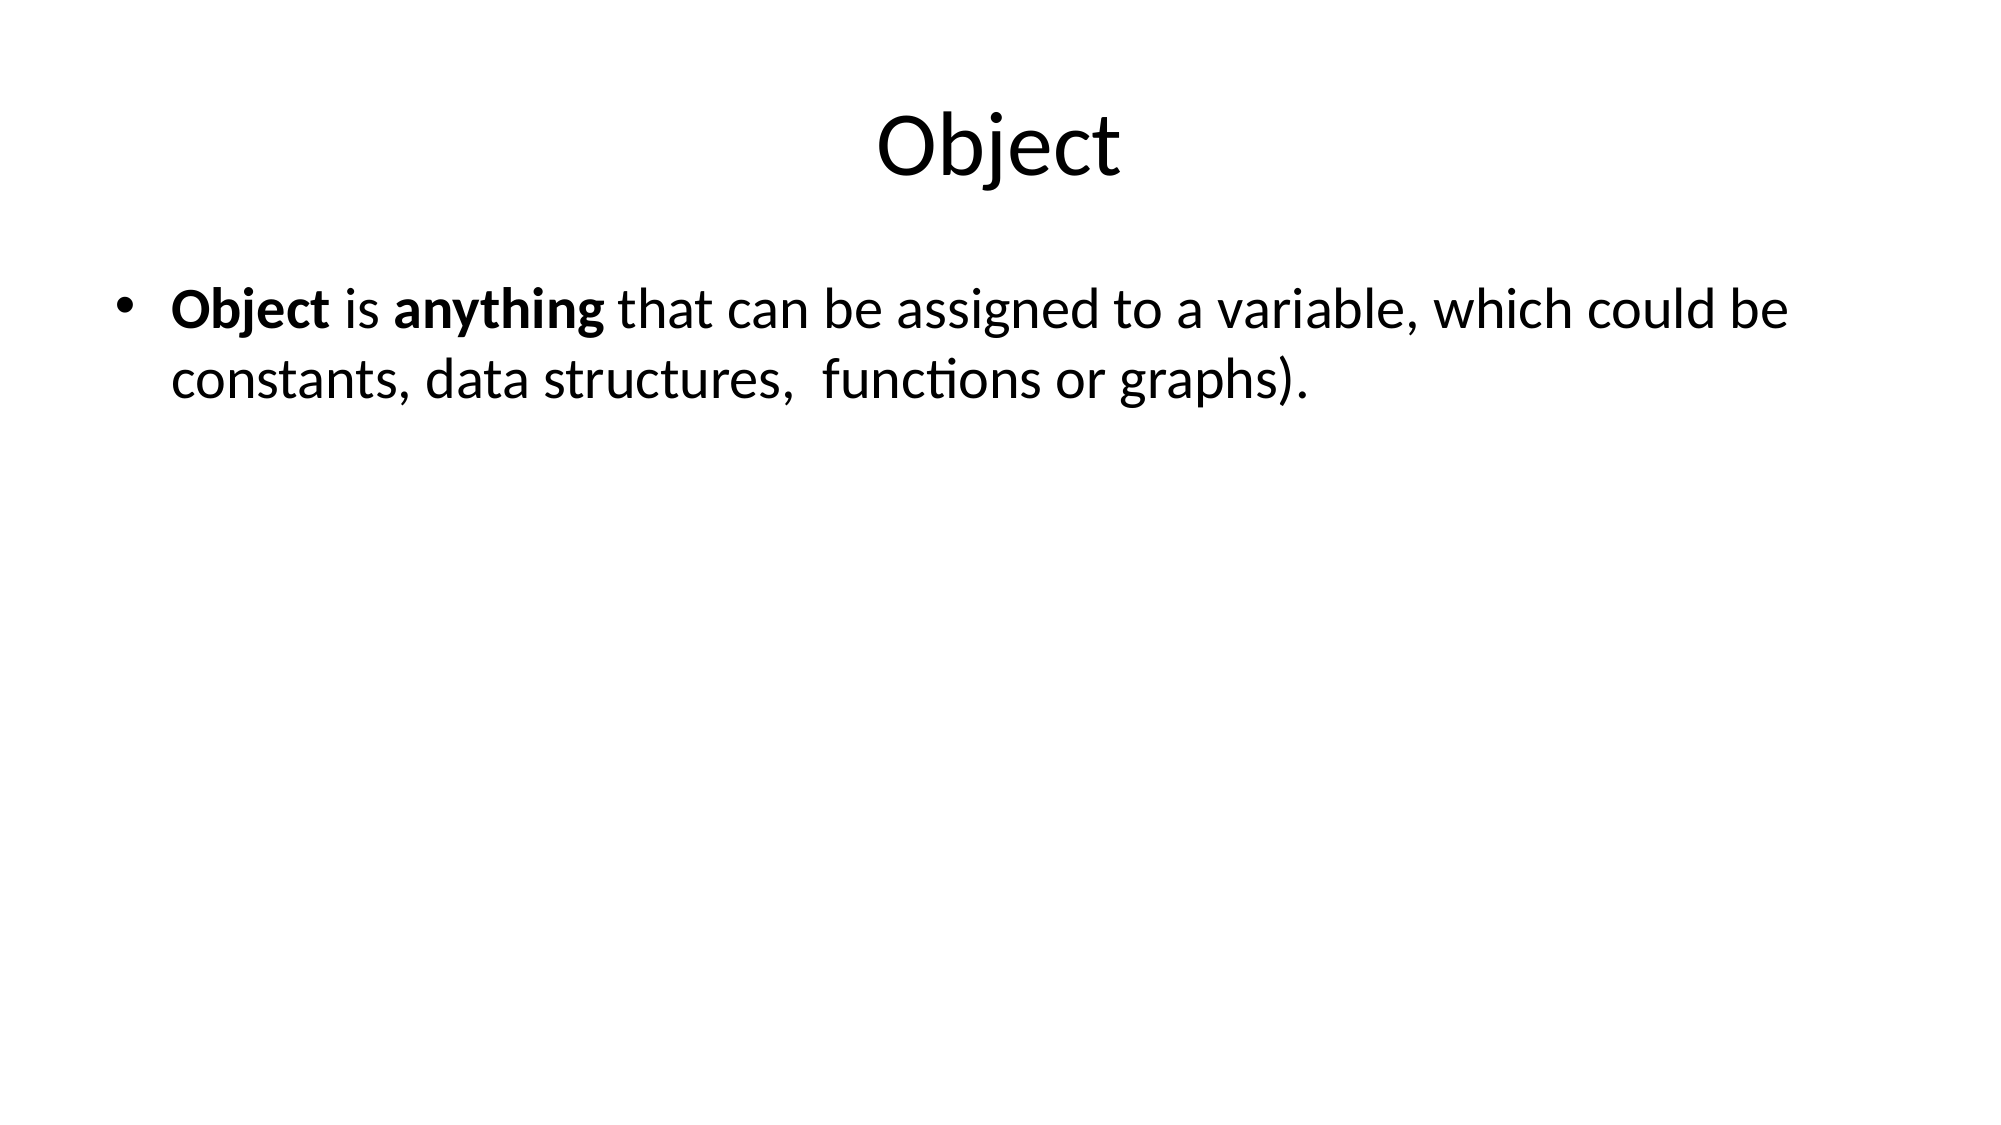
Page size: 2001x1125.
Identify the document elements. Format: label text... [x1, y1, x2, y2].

list Object is anything that can be assigned to a variable, which could be constants, data structures, functions or graphs). [99, 262, 1900, 1005]
title Object [99, 45, 1900, 233]
